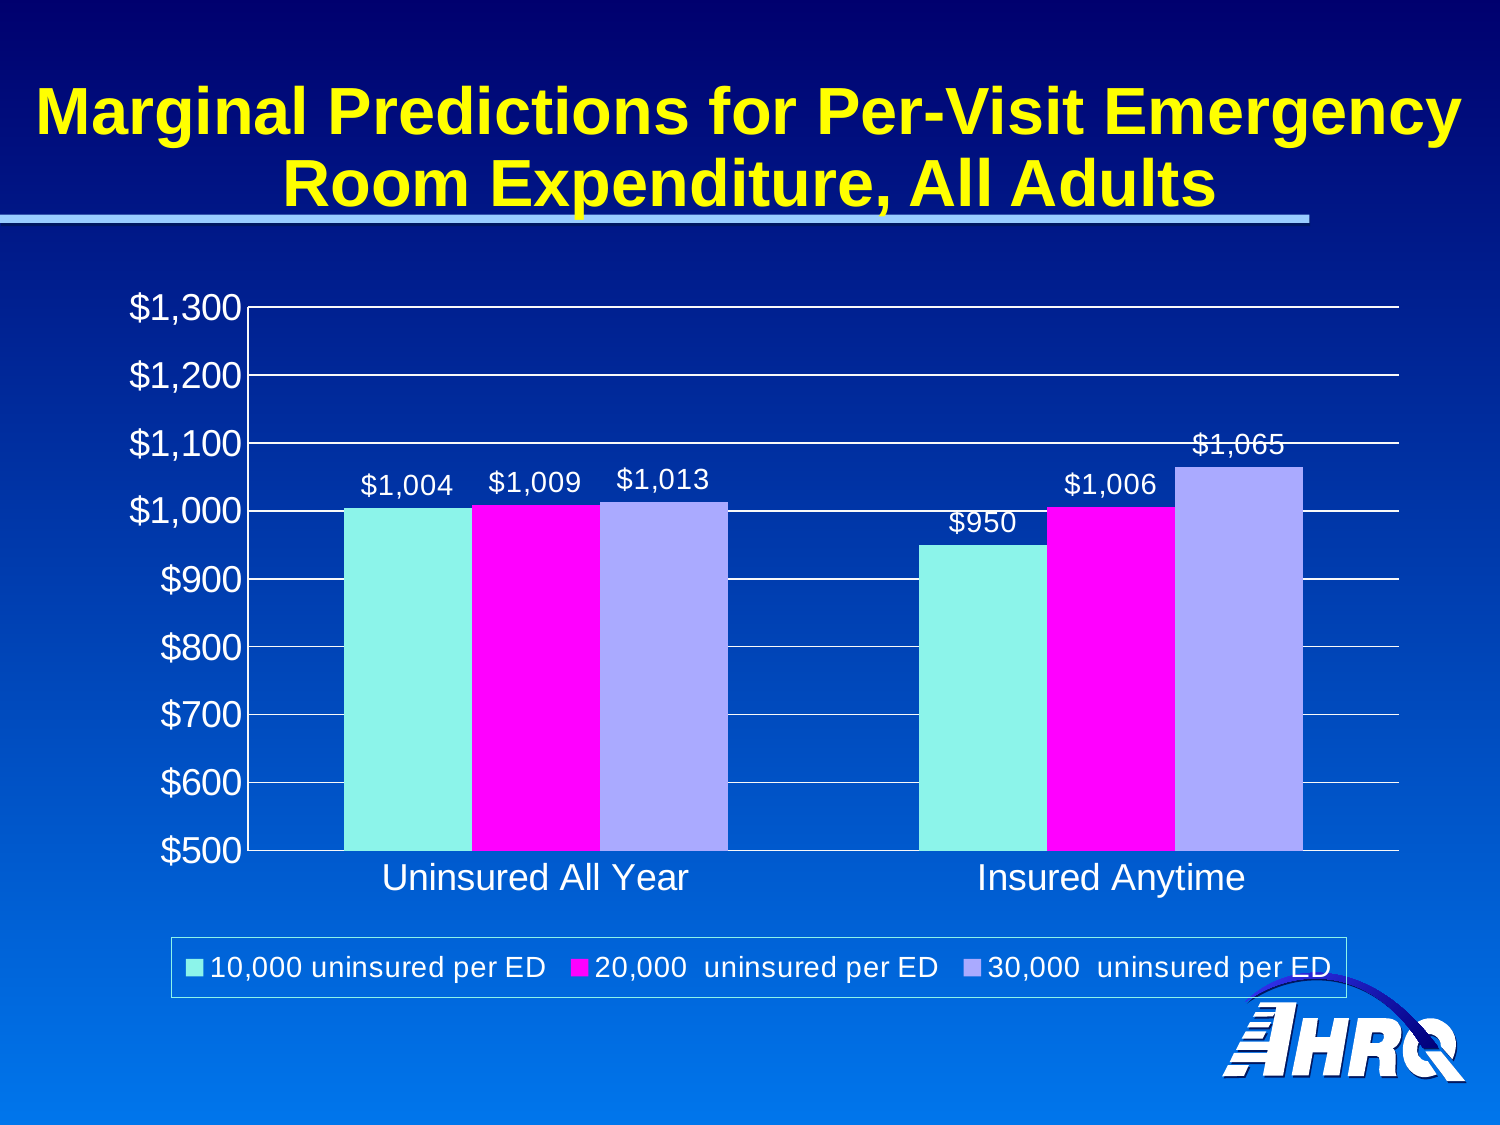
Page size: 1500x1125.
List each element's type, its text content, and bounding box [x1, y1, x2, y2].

chart [77, 274, 1423, 1038]
title Marginal Predictions for Per-Visit Emergency Room Expenditure, All Adults [0, 46, 1500, 229]
